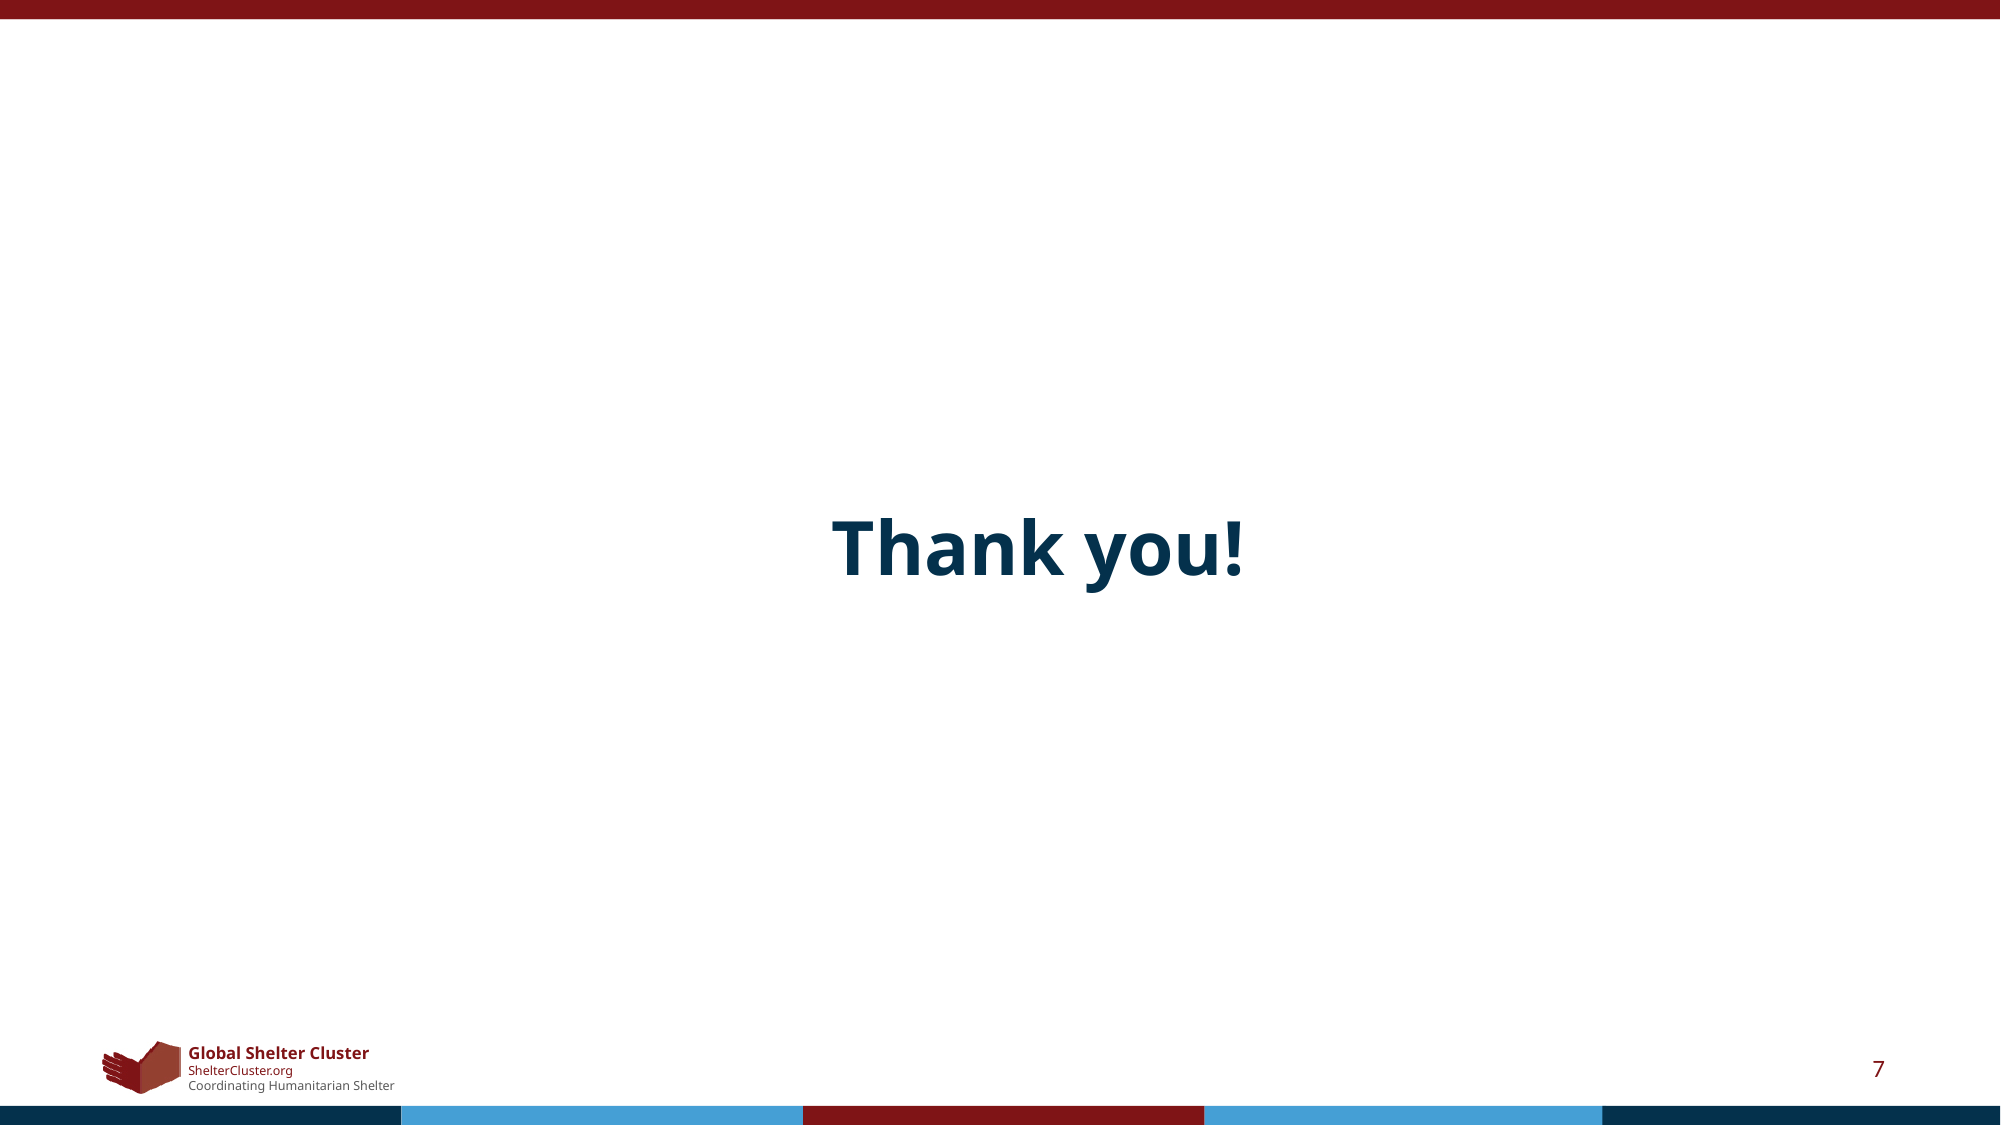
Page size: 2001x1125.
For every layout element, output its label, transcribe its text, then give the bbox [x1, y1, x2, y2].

picture [102, 1041, 181, 1094]
title Thank you! [138, 451, 1939, 640]
slide_number 7 [1433, 1037, 1900, 1098]
